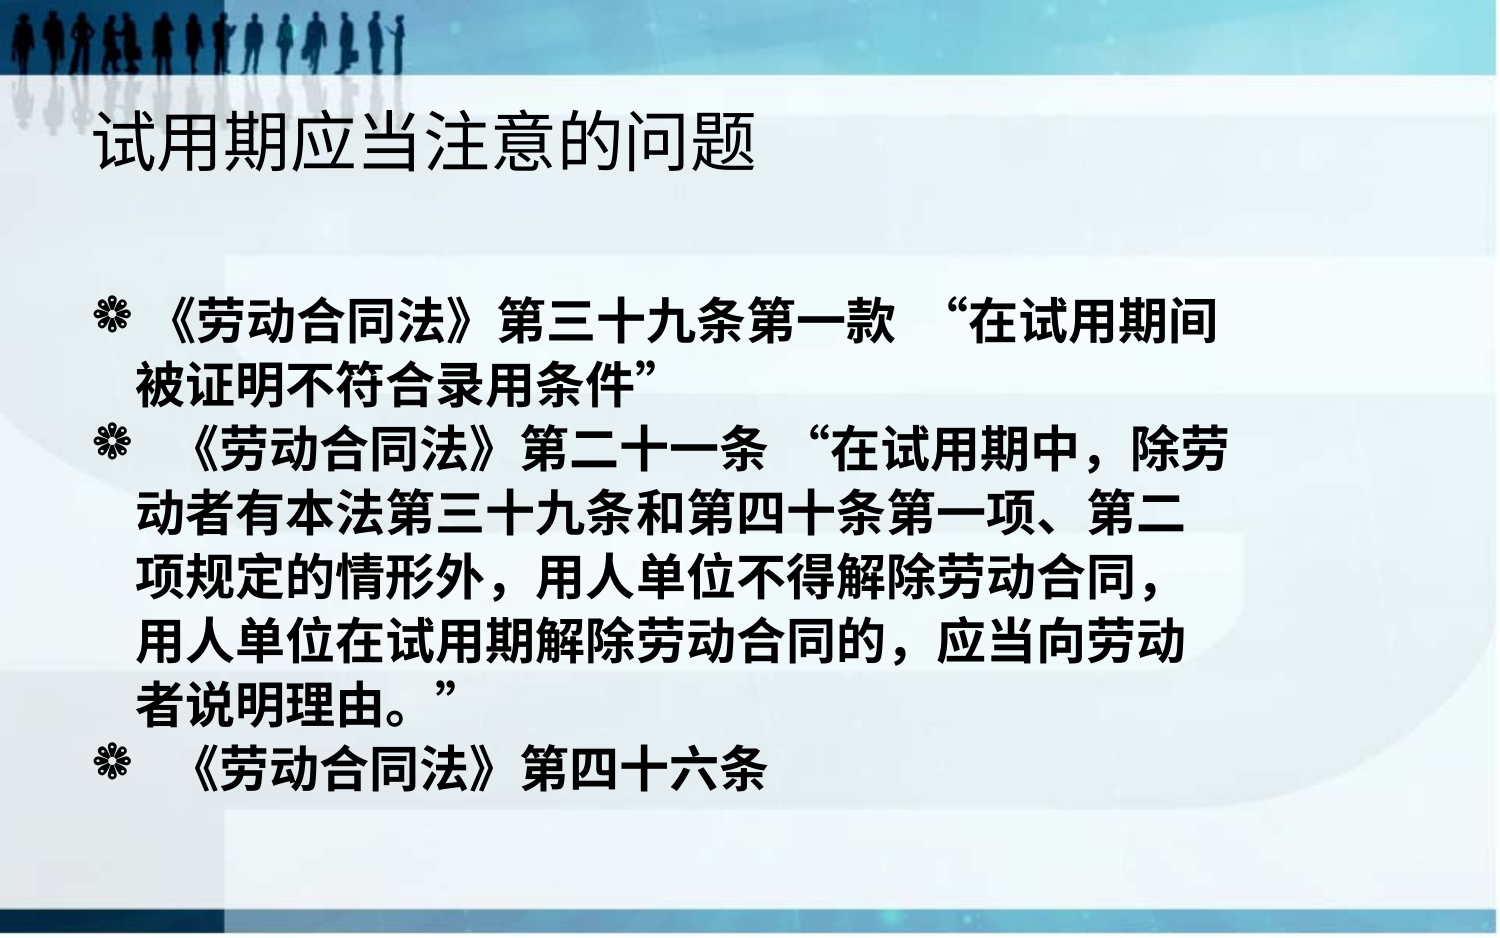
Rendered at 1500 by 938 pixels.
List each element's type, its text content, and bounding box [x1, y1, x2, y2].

picture [0, 0, 1500, 938]
title 试用期应当注意的问题 [74, 70, 1426, 210]
list 《劳动合同法》第三十九条第一款 “在试用期间 被证明不符合录用条件” 《劳动合同法》第二十一条 “在试用期中，除劳 动者有本法第三十九条和第四十条第一项、第二 项规定的情形外，用人单位不得解除劳动合同， 用人单位在试用期解除劳动合同的，应当向劳动 者说明理由。” 《劳动合同法》第四十六条 [74, 218, 1426, 838]
